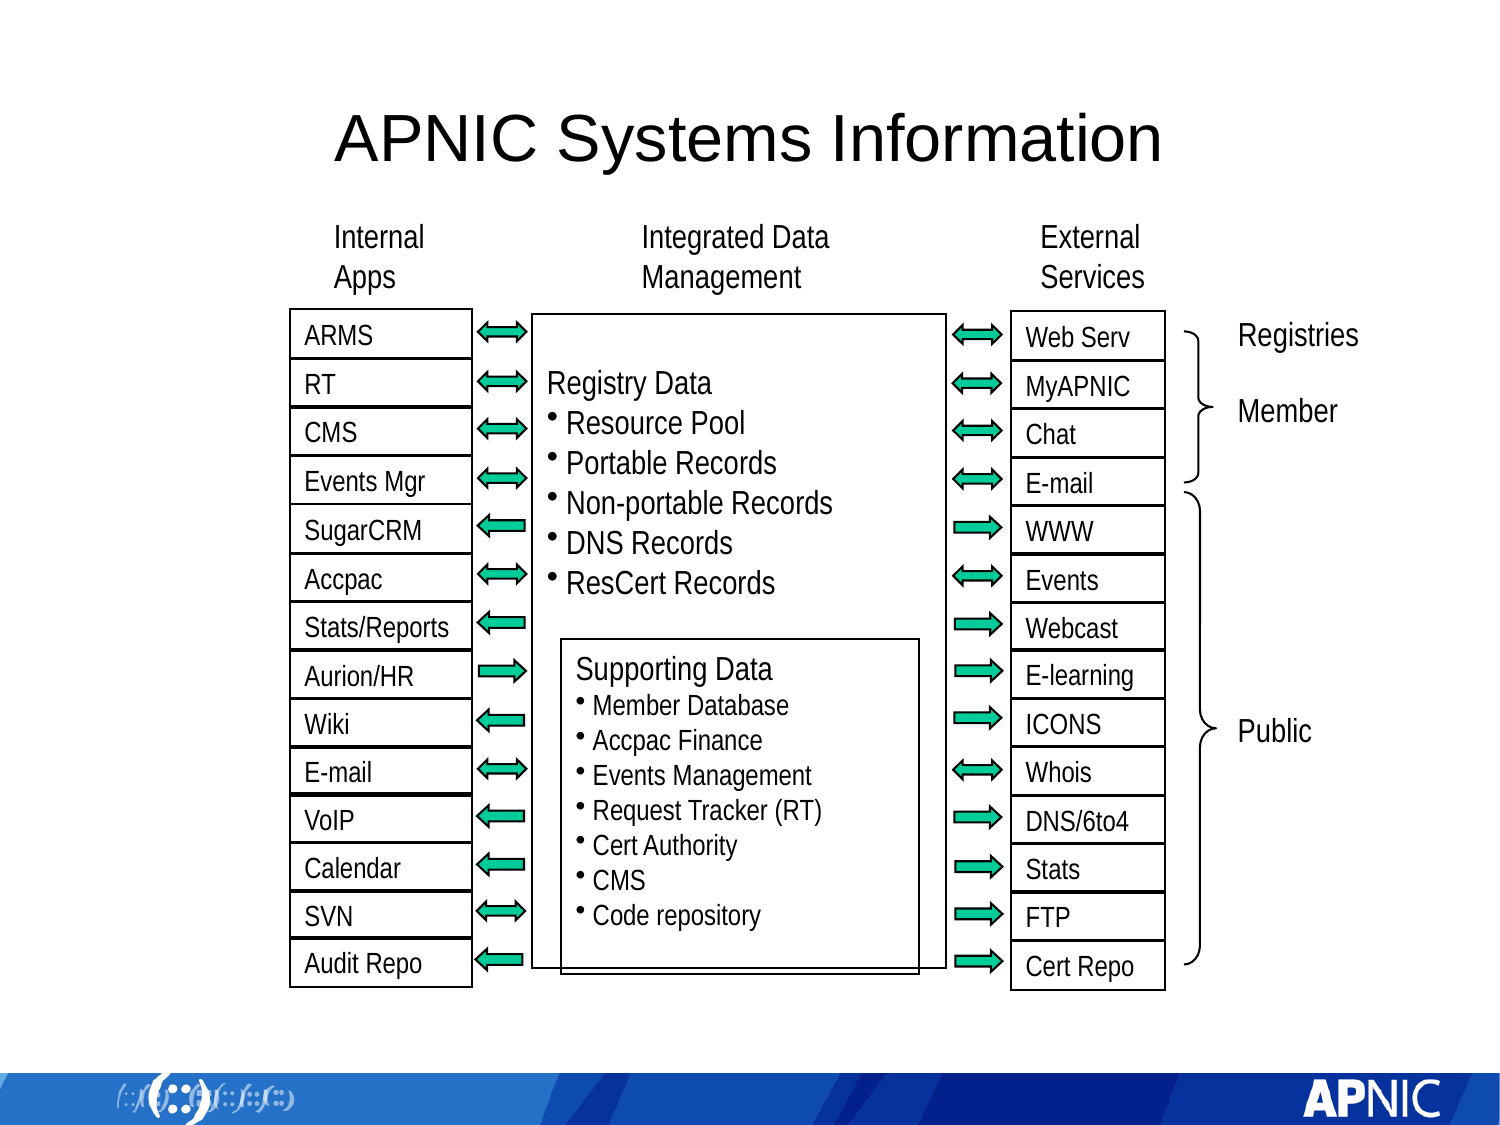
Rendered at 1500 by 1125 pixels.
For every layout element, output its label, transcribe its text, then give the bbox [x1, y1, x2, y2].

title APNIC Systems Information [74, 44, 1425, 233]
picture [0, 1069, 1500, 1125]
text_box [289, 207, 1376, 991]
